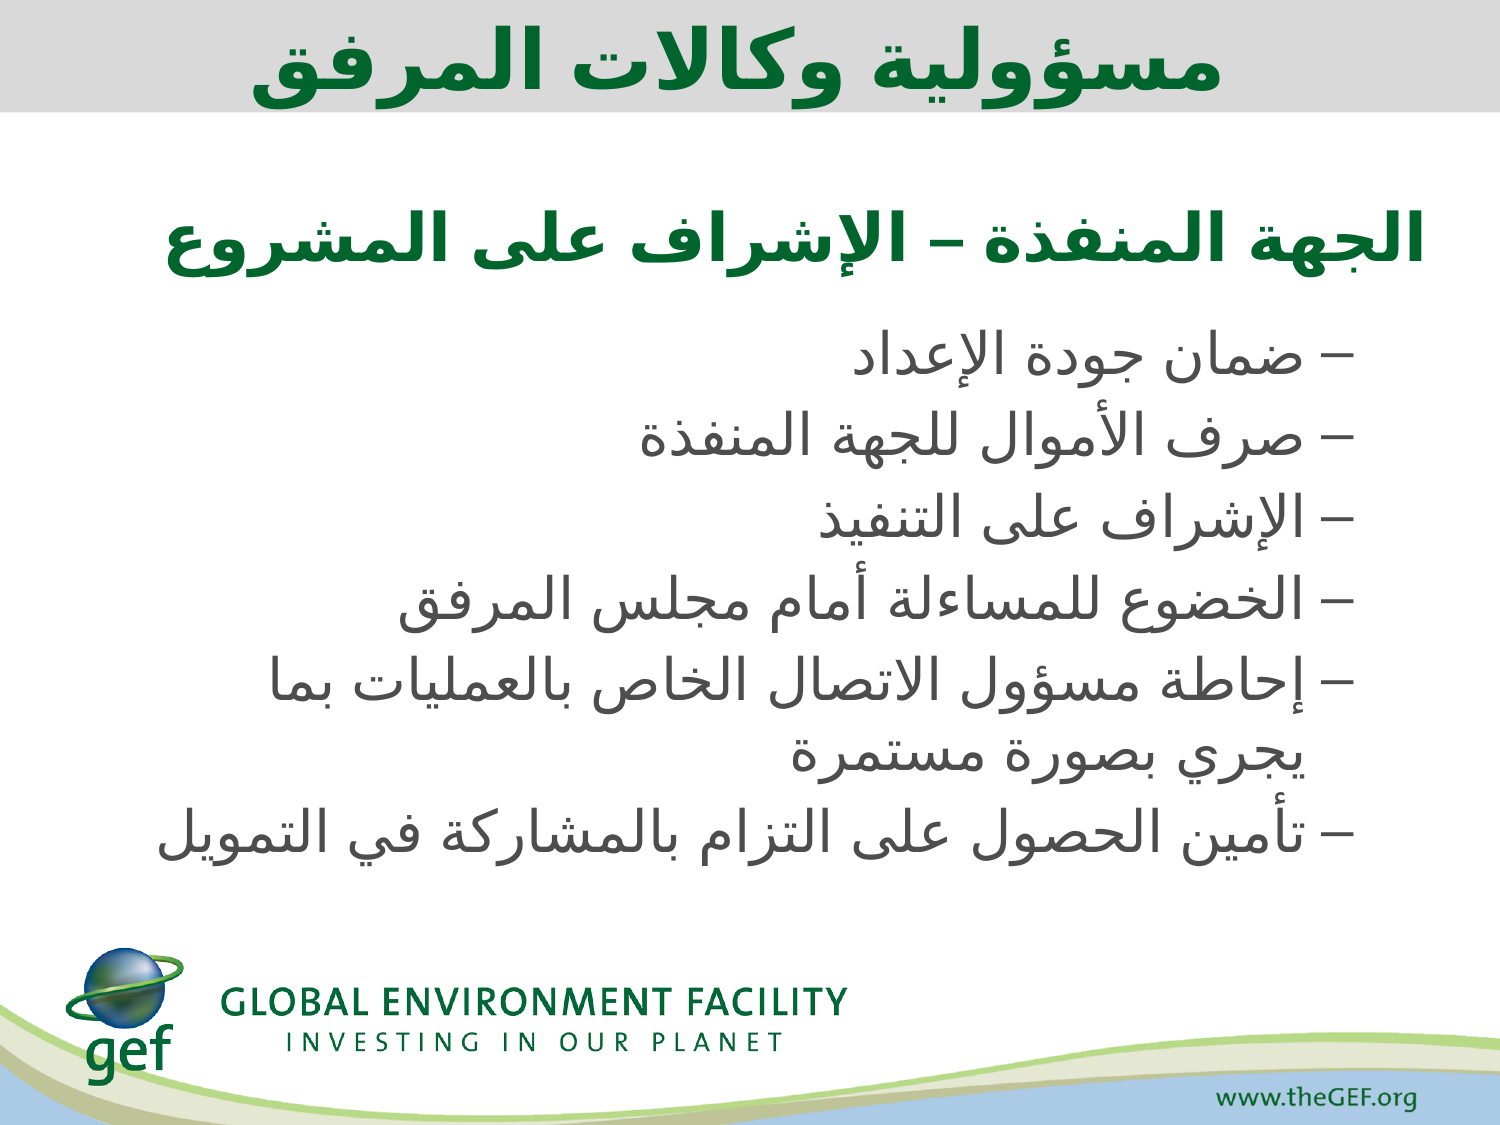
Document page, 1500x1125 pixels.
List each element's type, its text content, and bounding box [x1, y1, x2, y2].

picture [0, 920, 1500, 1125]
list الجهة المنفذة – الإشراف على المشروع ضمان جودة الإعداد صرف الأموال للجهة المنفذة الإشراف على التنفيذ الخضوع للمساءلة أمام مجلس المرفق إحاطة مسؤول الاتصال الخاص بالعمليات بما يجري بصورة مستمرة تأمين الحصول على التزام بالمشاركة في التمويل [112, 187, 1444, 913]
text_box مسؤولية وكالات المرفق [0, 0, 1500, 113]
